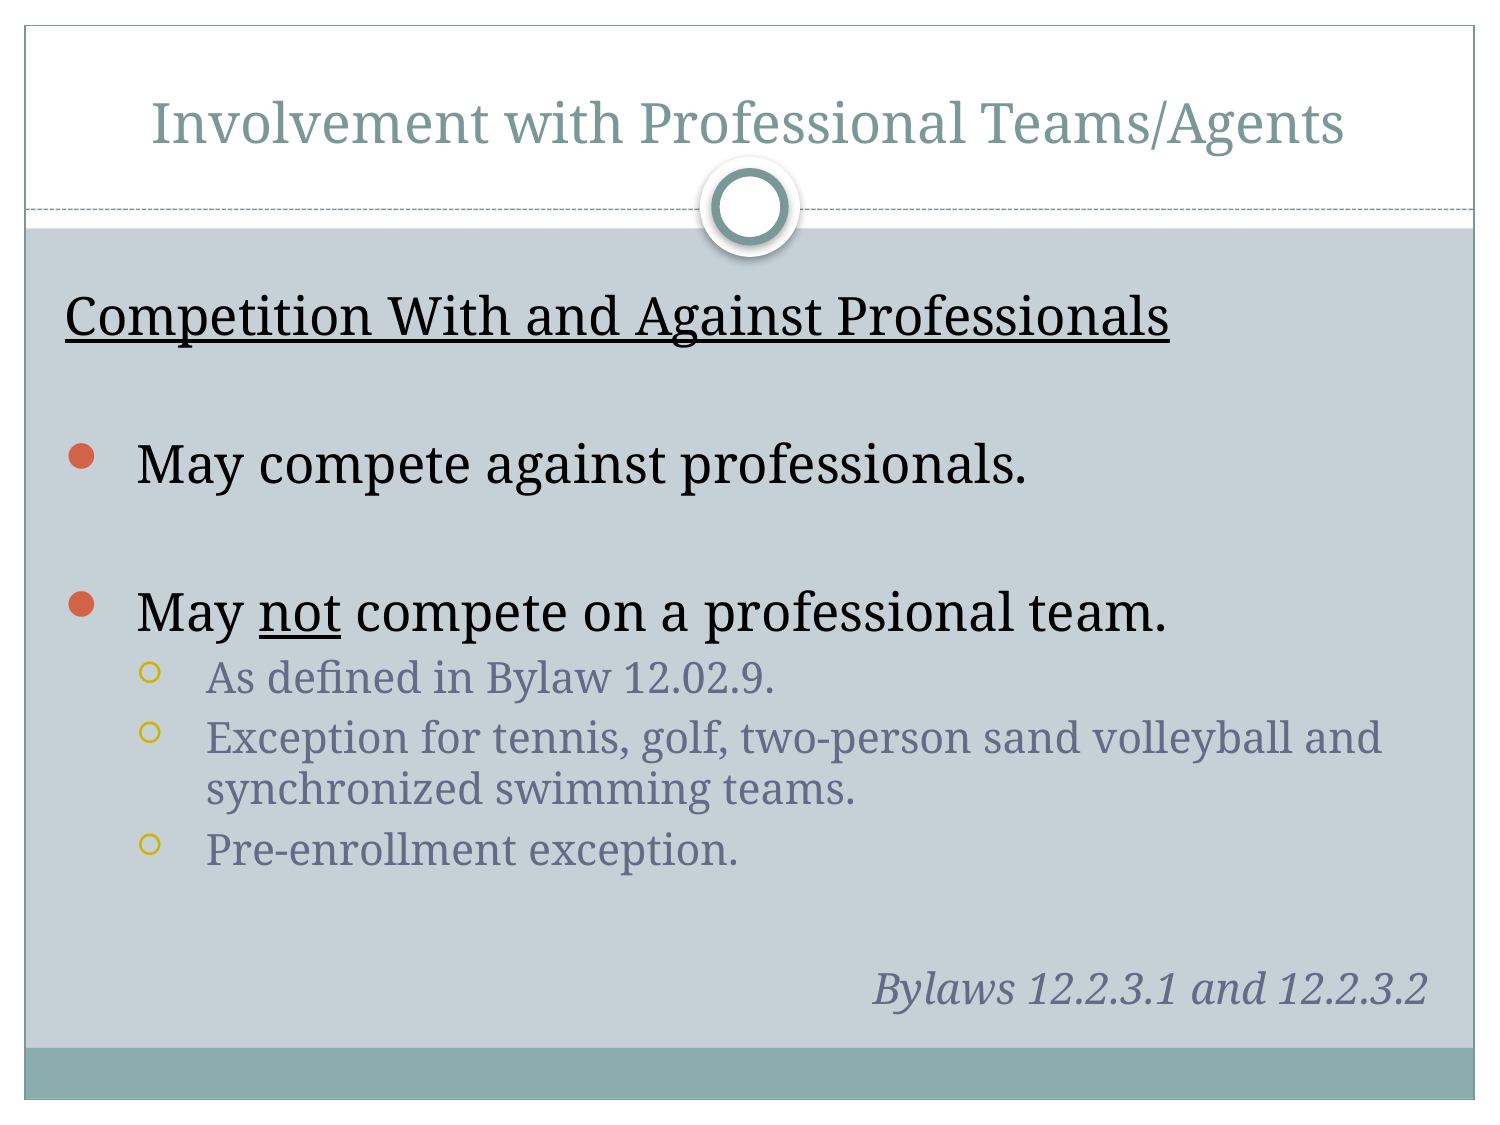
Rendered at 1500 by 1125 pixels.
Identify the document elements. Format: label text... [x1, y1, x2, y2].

title Involvement with Professional Teams/Agents [49, 37, 1450, 162]
list Competition With and Against Professionals May compete against professionals. May not compete on a professional team. As defined in Bylaw 12.02.9. Exception for tennis, golf, two-person sand volleyball and synchronized swimming teams. Pre-enrollment exception. Bylaws 12.2.3.1 and 12.2.3.2 [50, 275, 1445, 1025]
